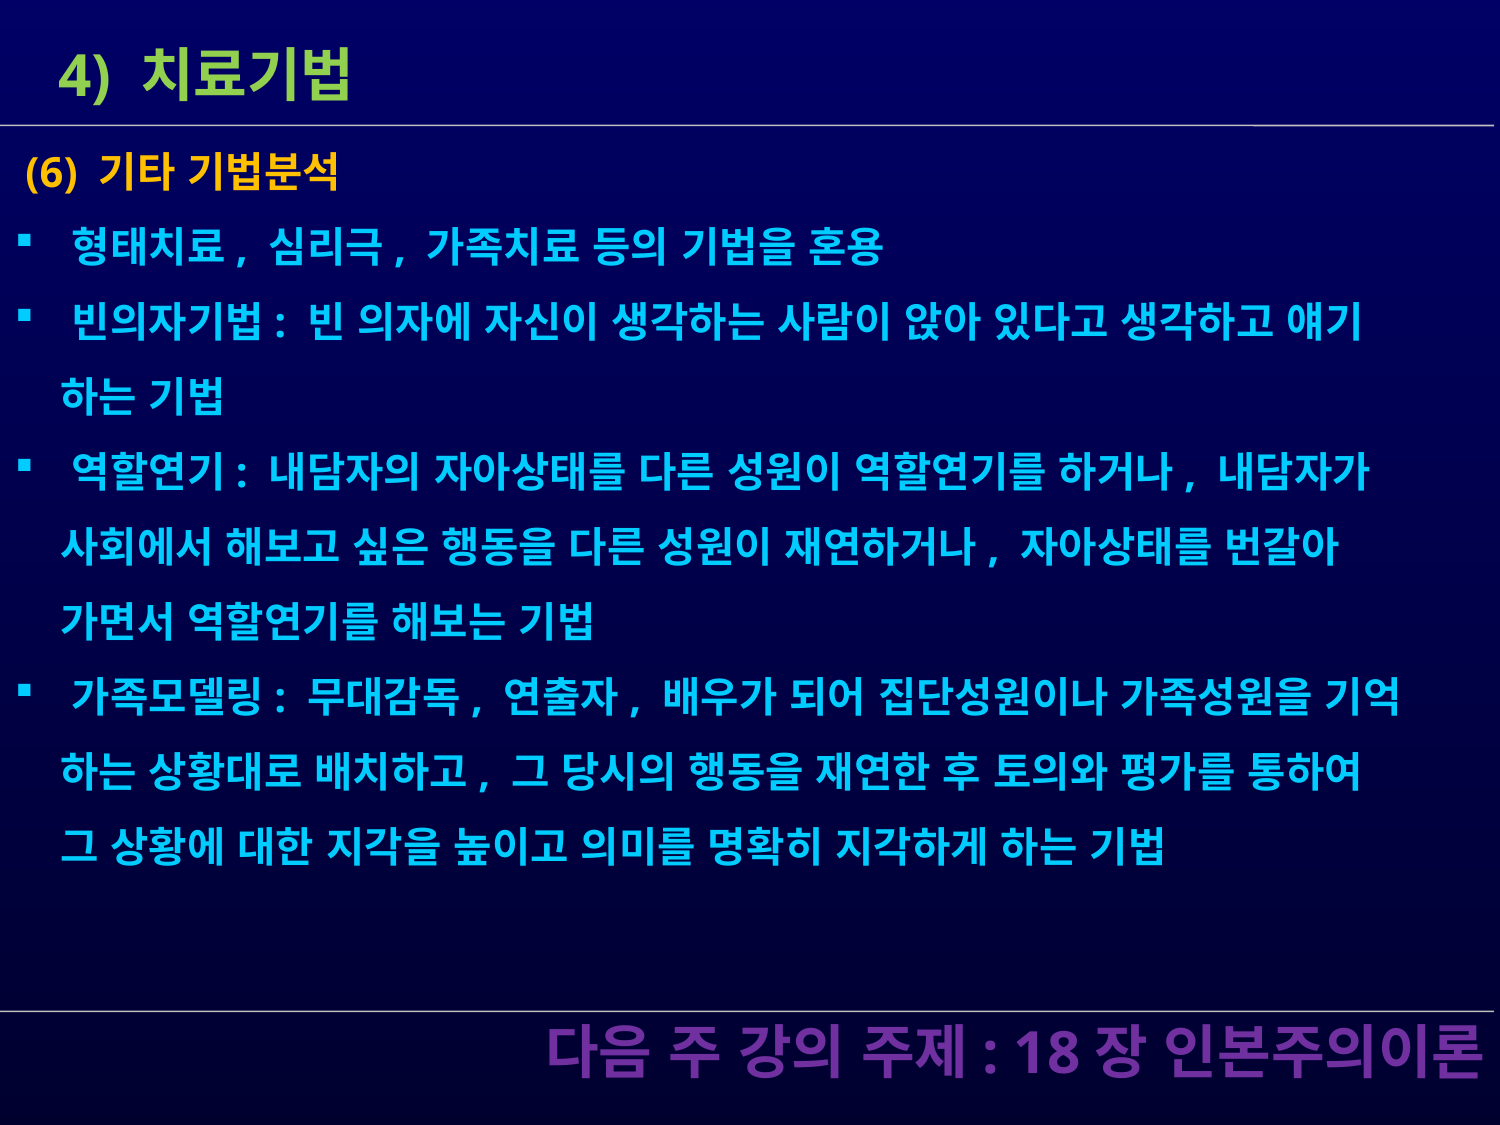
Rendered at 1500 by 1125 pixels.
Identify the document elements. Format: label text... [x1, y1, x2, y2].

text_box 다음 주 강의 주제: 18장 인본주의이론 [0, 1007, 1500, 1093]
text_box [0, 30, 1500, 887]
